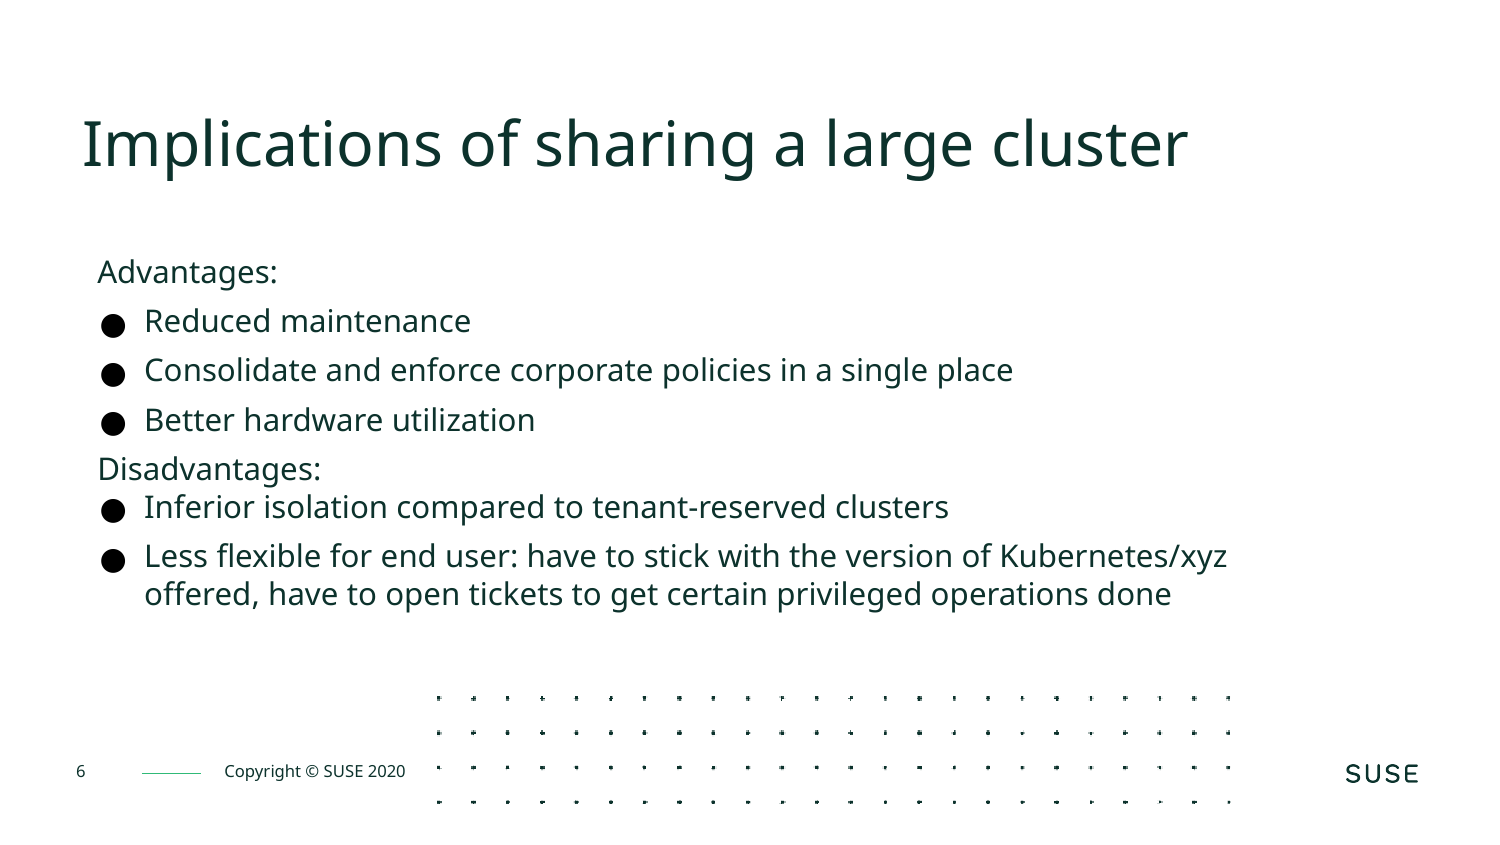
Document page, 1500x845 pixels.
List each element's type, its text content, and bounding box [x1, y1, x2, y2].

text_box Implications of sharing a large cluster [82, 103, 1453, 260]
picture [1346, 764, 1418, 783]
picture [437, 696, 1255, 815]
text_box Advantages: Reduced maintenance Consolidate and enforce corporate policies in a single place Better hardware utilization Disadvantages: Inferior isolation compared to tenant-reserved clusters Less flexible for end user: have to stick with the version of Kubernetes/xyz offered, have to open tickets to get certain privileged operations done [82, 244, 1299, 695]
